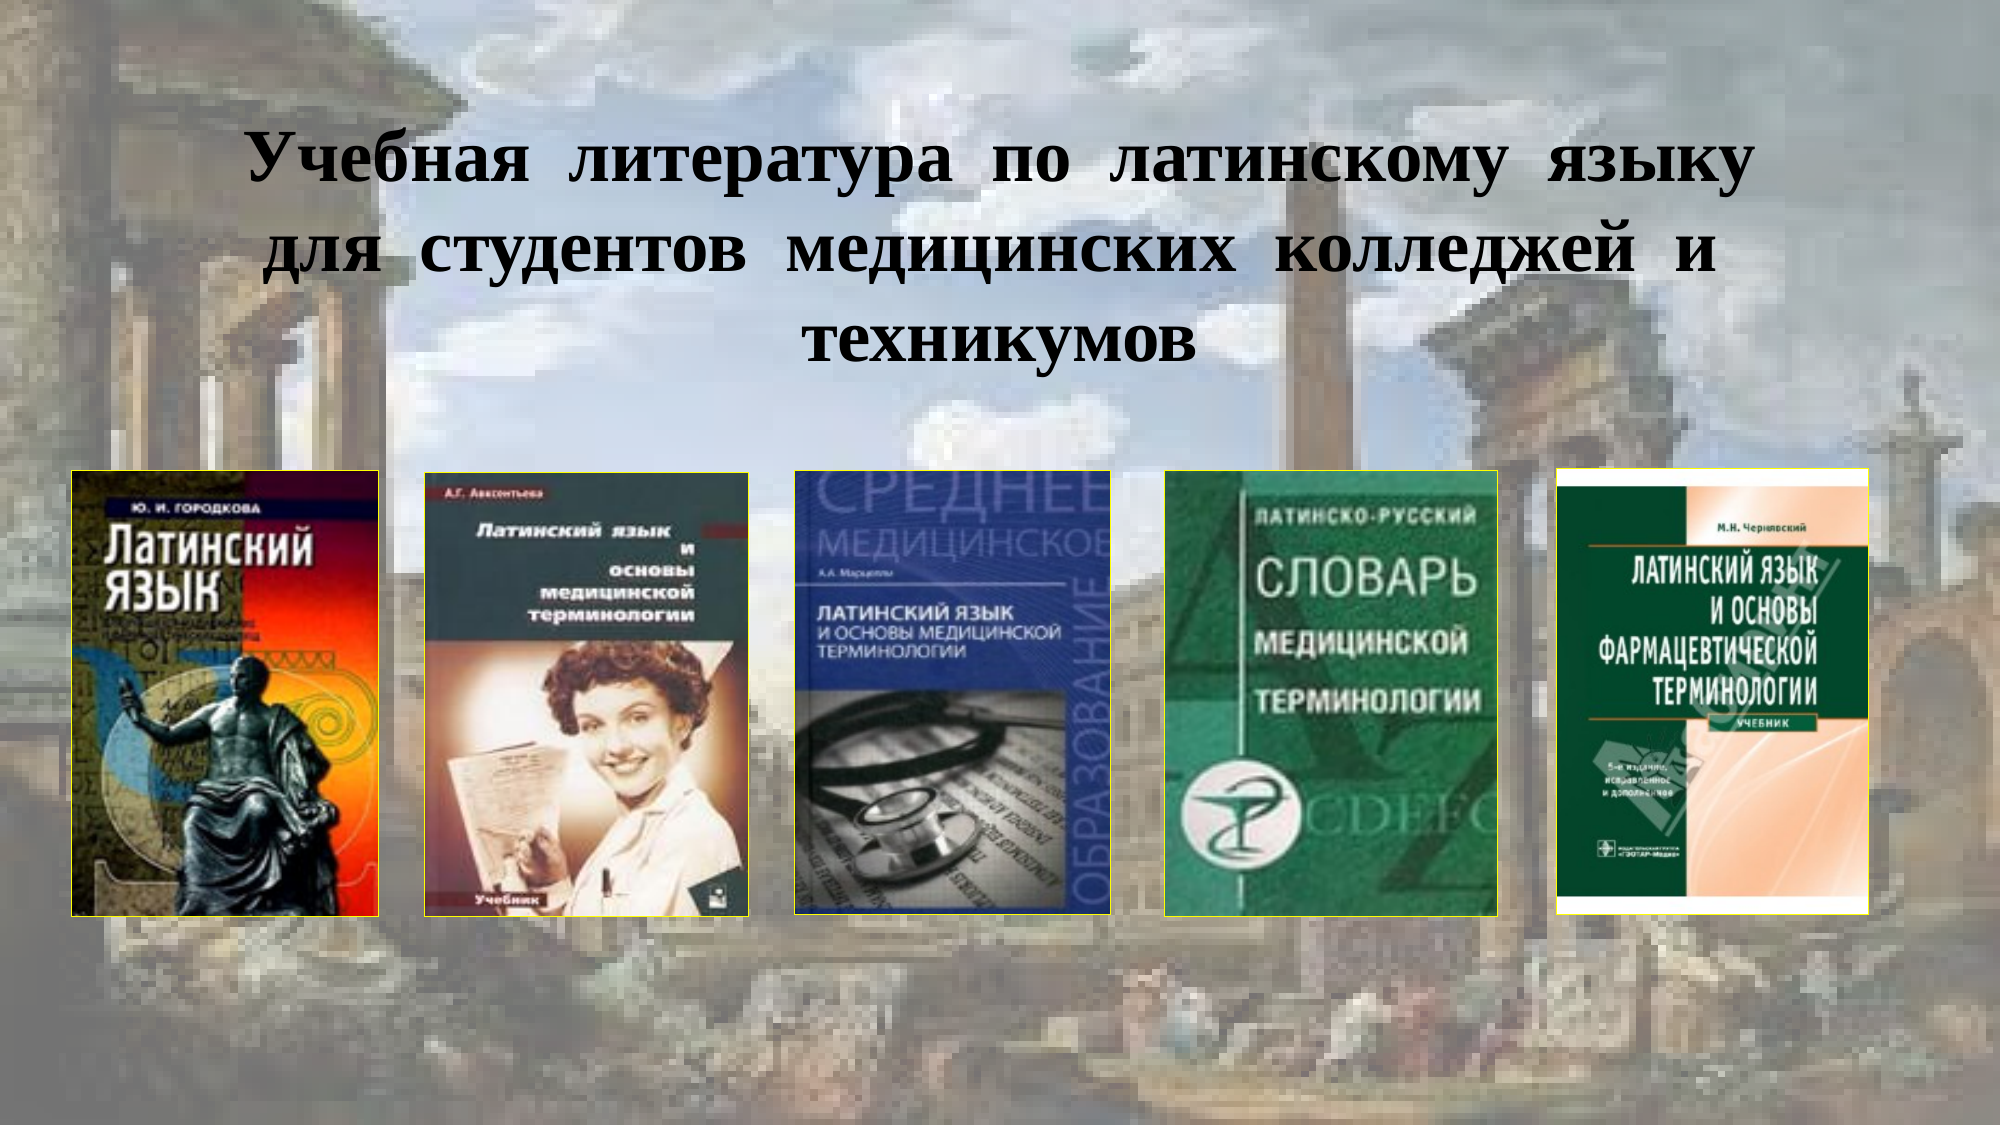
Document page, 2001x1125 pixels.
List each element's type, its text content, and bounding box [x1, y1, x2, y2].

title Учебная литература по латинскому языку для студентов медицинских колледжей и техникумов [187, 99, 1813, 384]
picture [71, 470, 379, 917]
picture [424, 472, 749, 917]
picture [1164, 470, 1499, 917]
picture [794, 470, 1111, 915]
picture [1556, 468, 1869, 915]
